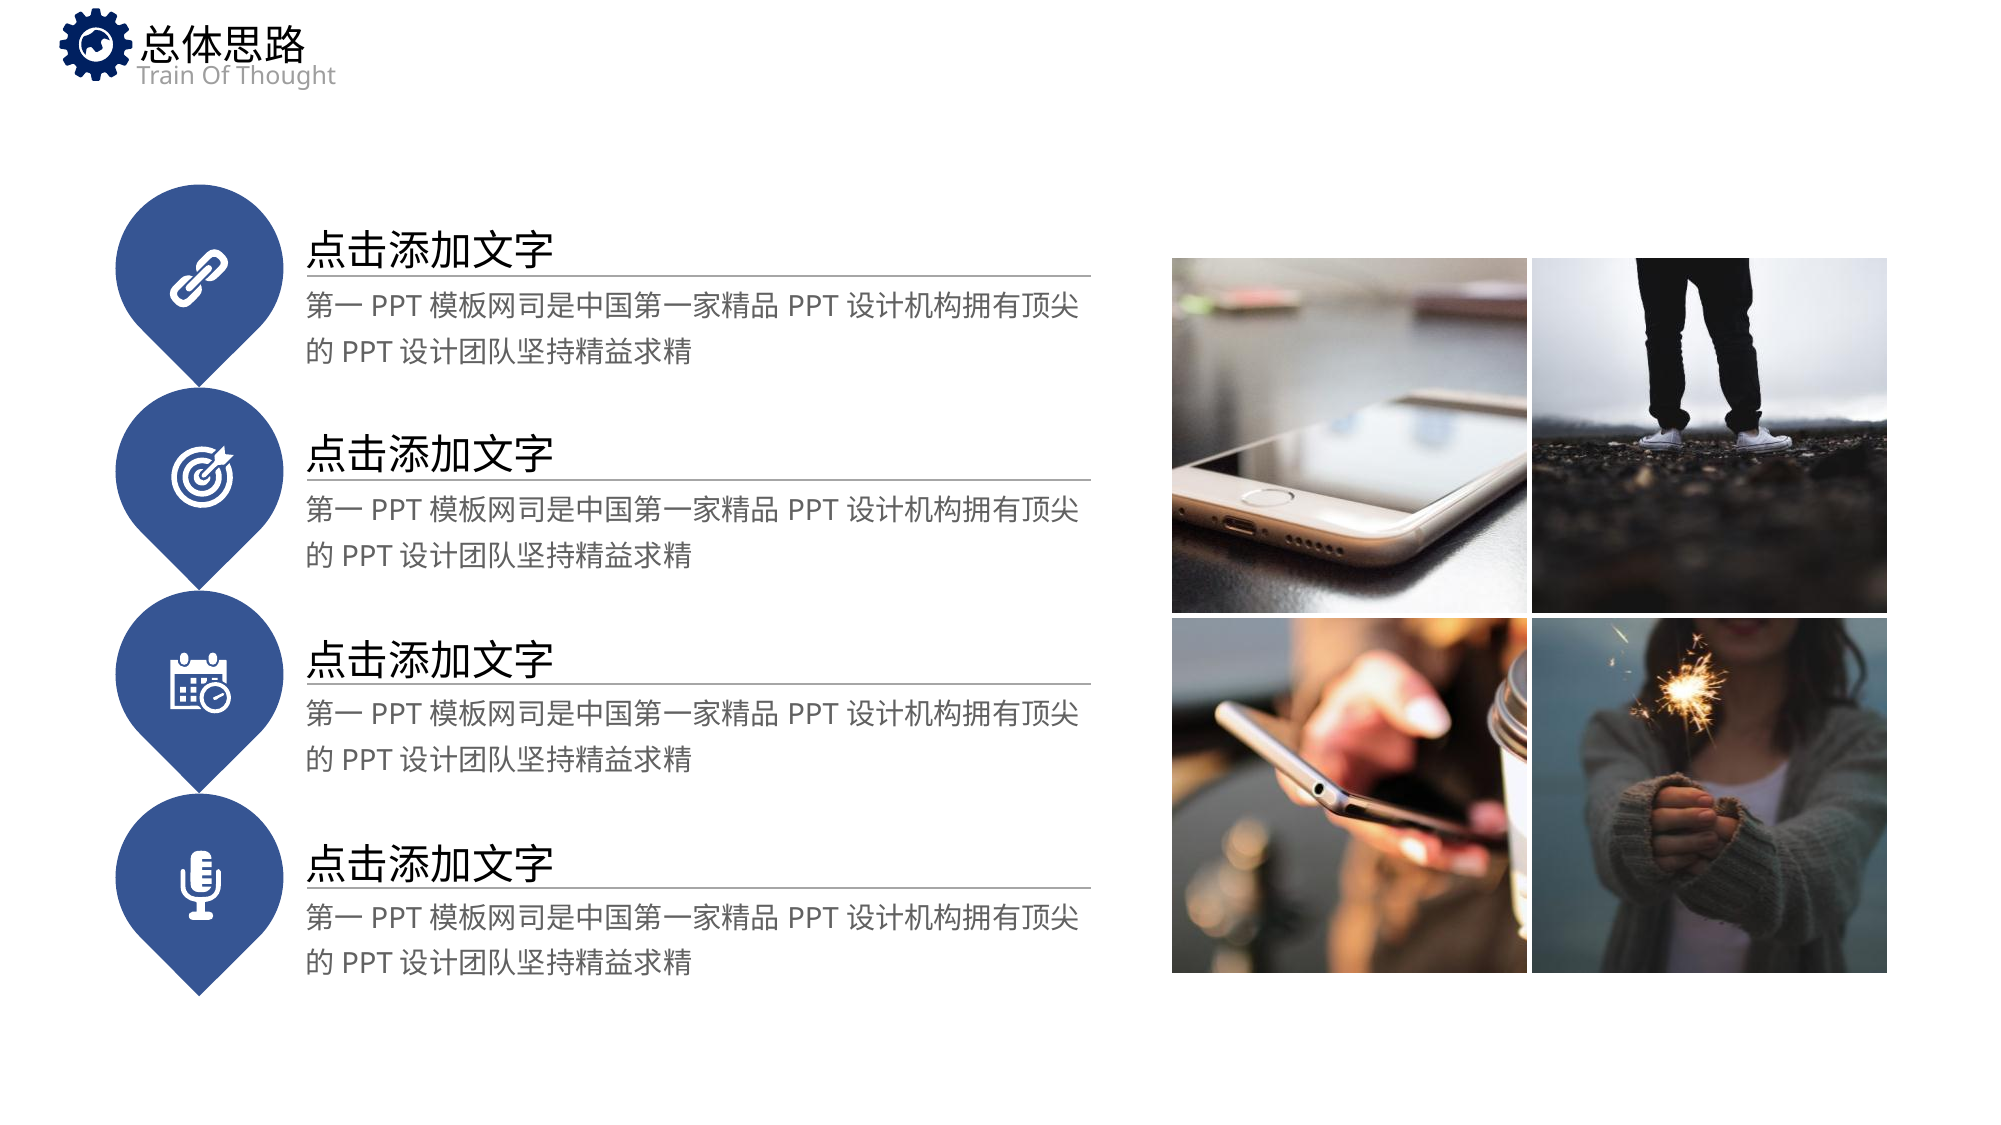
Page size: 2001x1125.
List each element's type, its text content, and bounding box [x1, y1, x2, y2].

picture [1532, 258, 1887, 613]
text_box 点击添加文字 [290, 626, 635, 677]
picture [1171, 618, 1527, 973]
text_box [180, 850, 221, 920]
text_box [114, 386, 285, 589]
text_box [168, 443, 236, 511]
text_box 第一PPT模板网司是中国第一家精品PPT设计机构拥有顶尖的PPT设计团队坚持精益求精 [290, 677, 1123, 784]
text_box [121, 11, 580, 98]
text_box 第一PPT模板网司是中国第一家精品PPT设计机构拥有顶尖的PPT设计团队坚持精益求精 [290, 881, 1123, 987]
text_box 第一PPT模板网司是中国第一家精品PPT设计机构拥有顶尖的PPT设计团队坚持精益求精 [290, 269, 1123, 376]
picture [1171, 258, 1527, 613]
picture [1532, 618, 1887, 973]
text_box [170, 652, 232, 714]
text_box [114, 792, 285, 998]
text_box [168, 248, 230, 309]
text_box 第一PPT模板网司是中国第一家精品PPT设计机构拥有顶尖的PPT设计团队坚持精益求精 [290, 473, 1123, 580]
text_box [59, 8, 133, 81]
text_box 点击添加文字 [290, 216, 635, 269]
text_box [114, 183, 285, 386]
text_box 点击添加文字 [290, 420, 635, 473]
text_box [114, 589, 285, 792]
text_box 点击添加文字 [290, 830, 635, 881]
